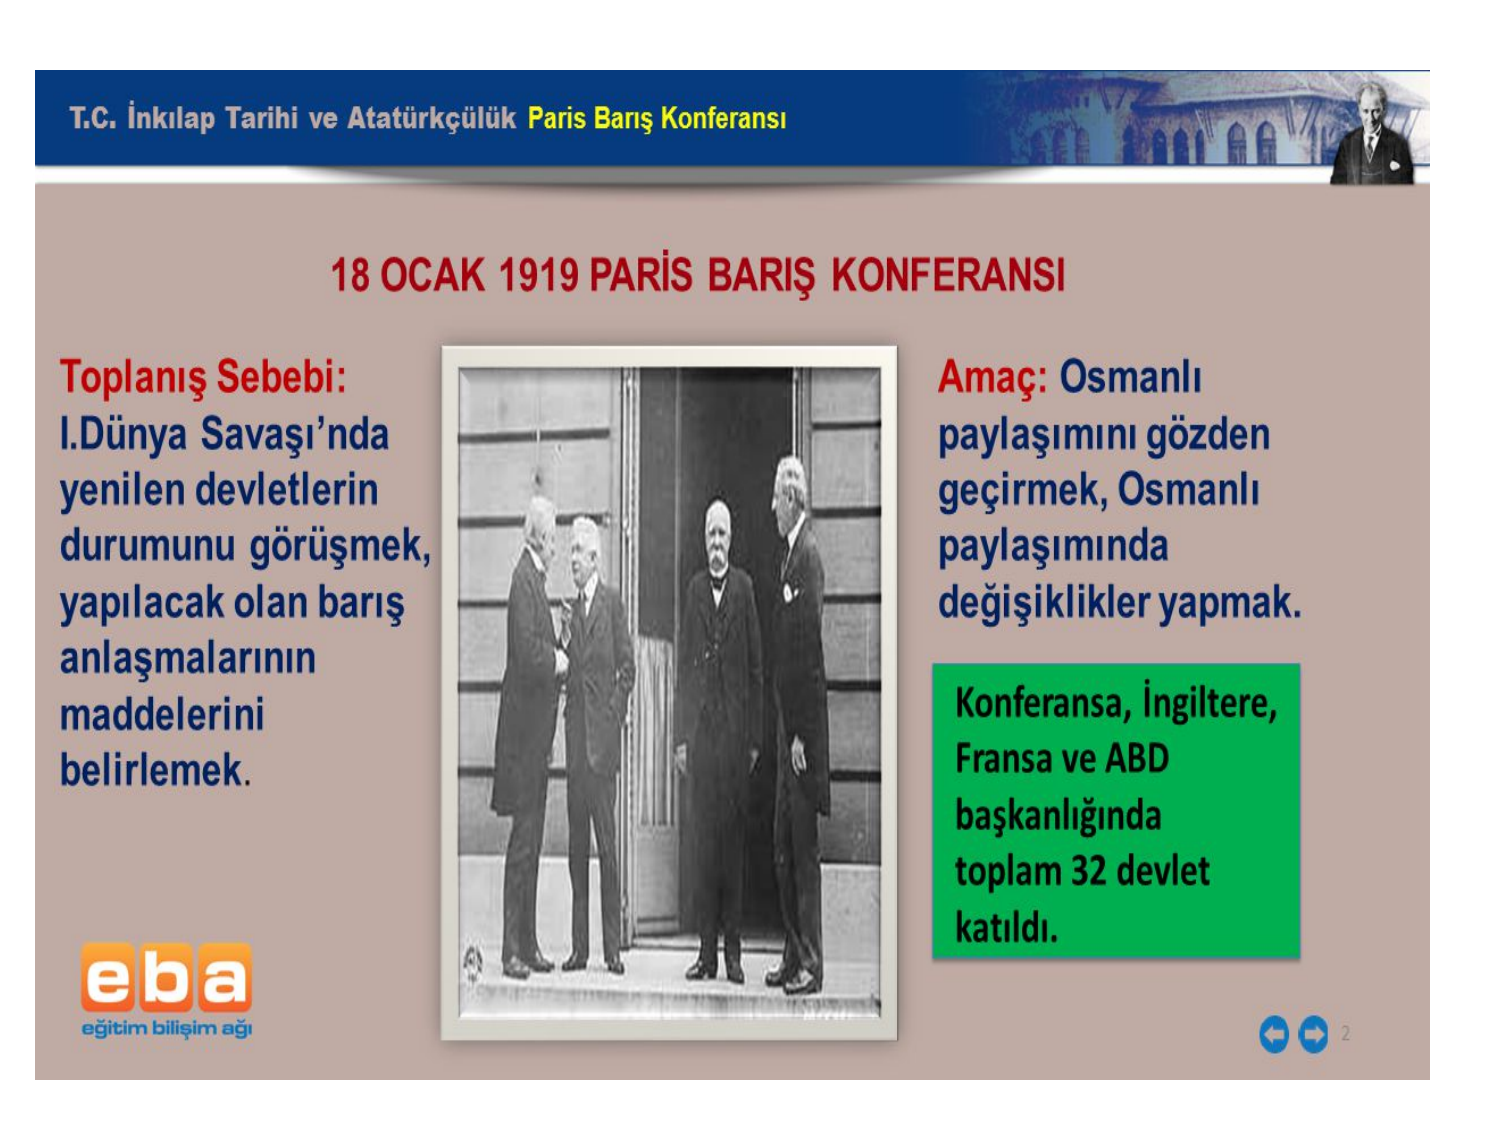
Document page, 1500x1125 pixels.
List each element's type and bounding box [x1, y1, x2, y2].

picture [34, 70, 1430, 1080]
